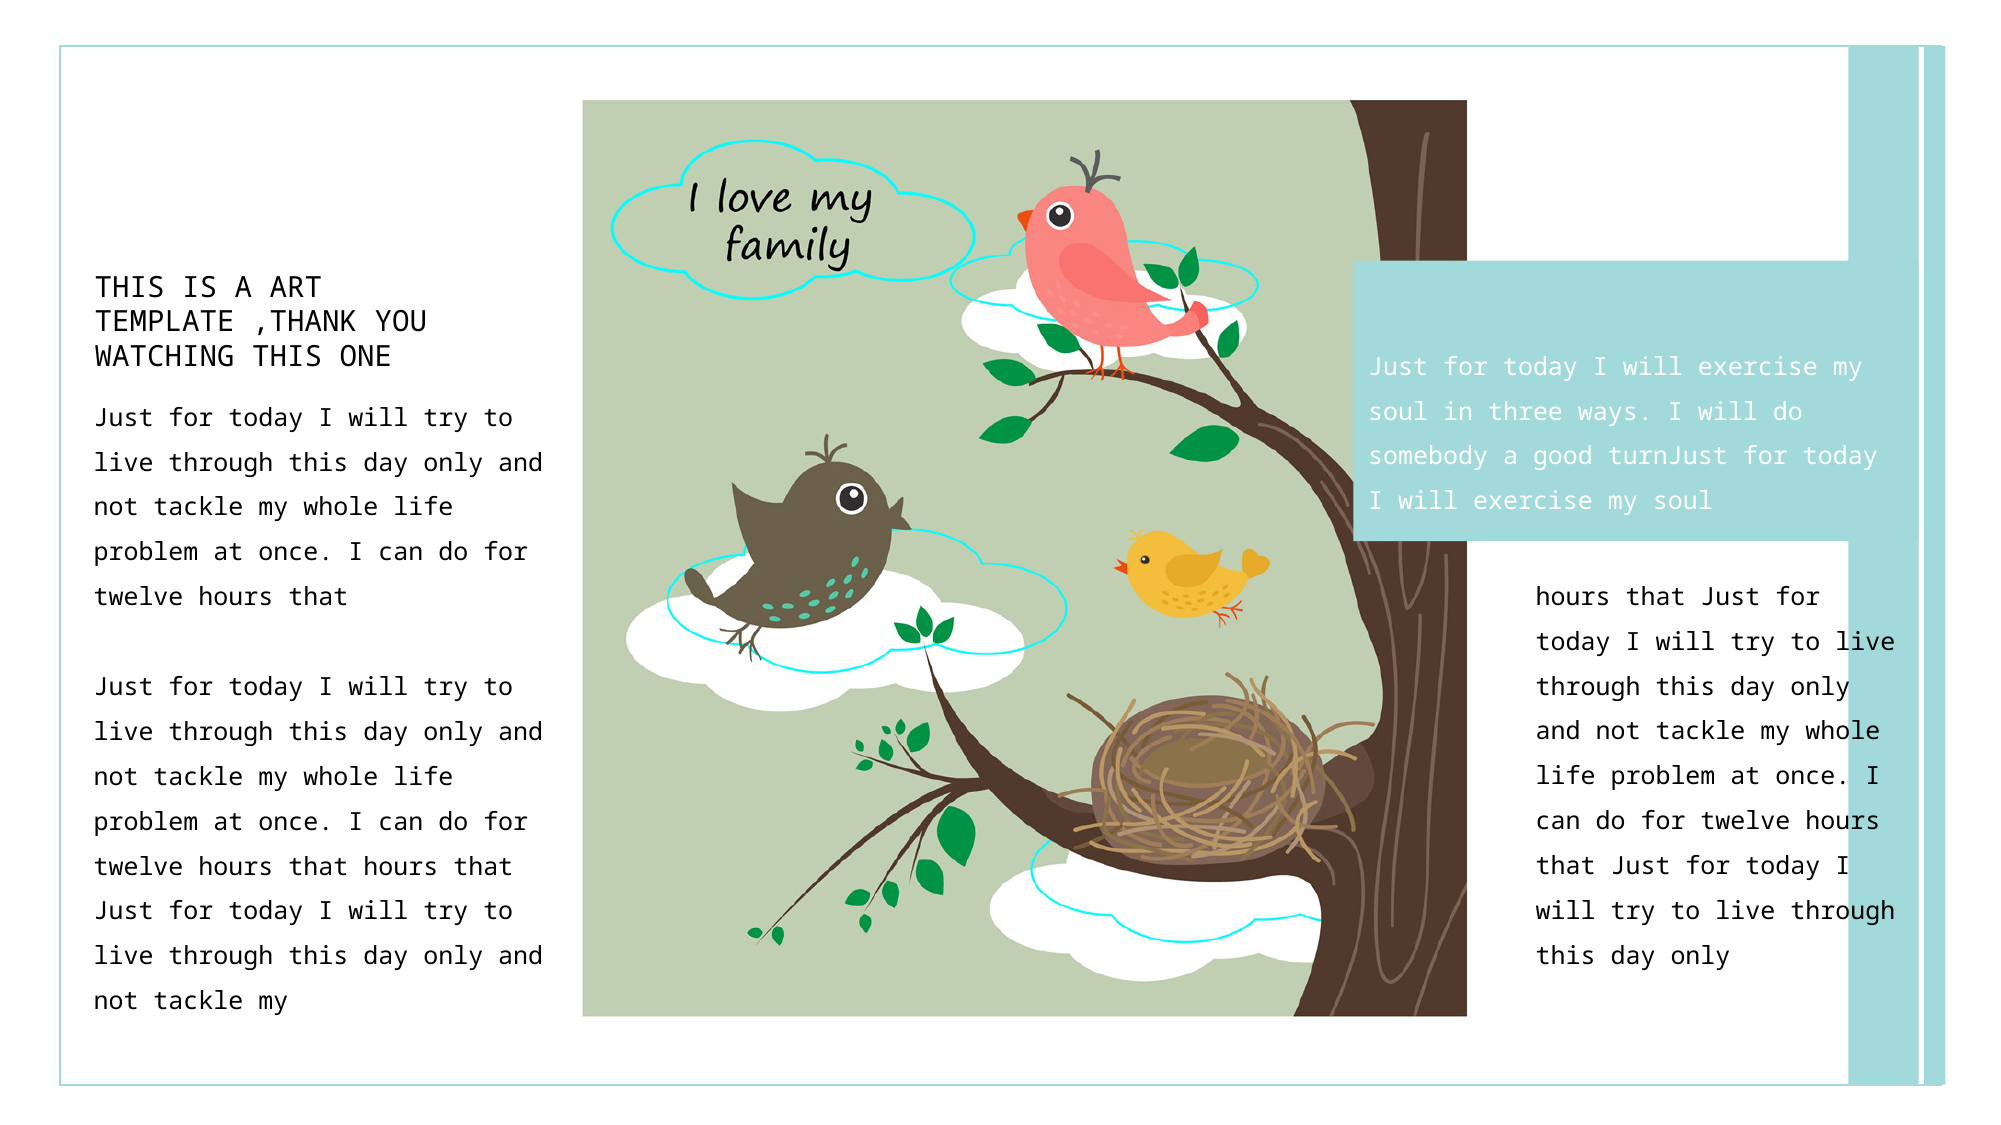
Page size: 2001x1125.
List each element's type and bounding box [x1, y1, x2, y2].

text_box [1942, 45, 1946, 1086]
text_box [59, 45, 1942, 1086]
text_box [78, 73, 1919, 1043]
